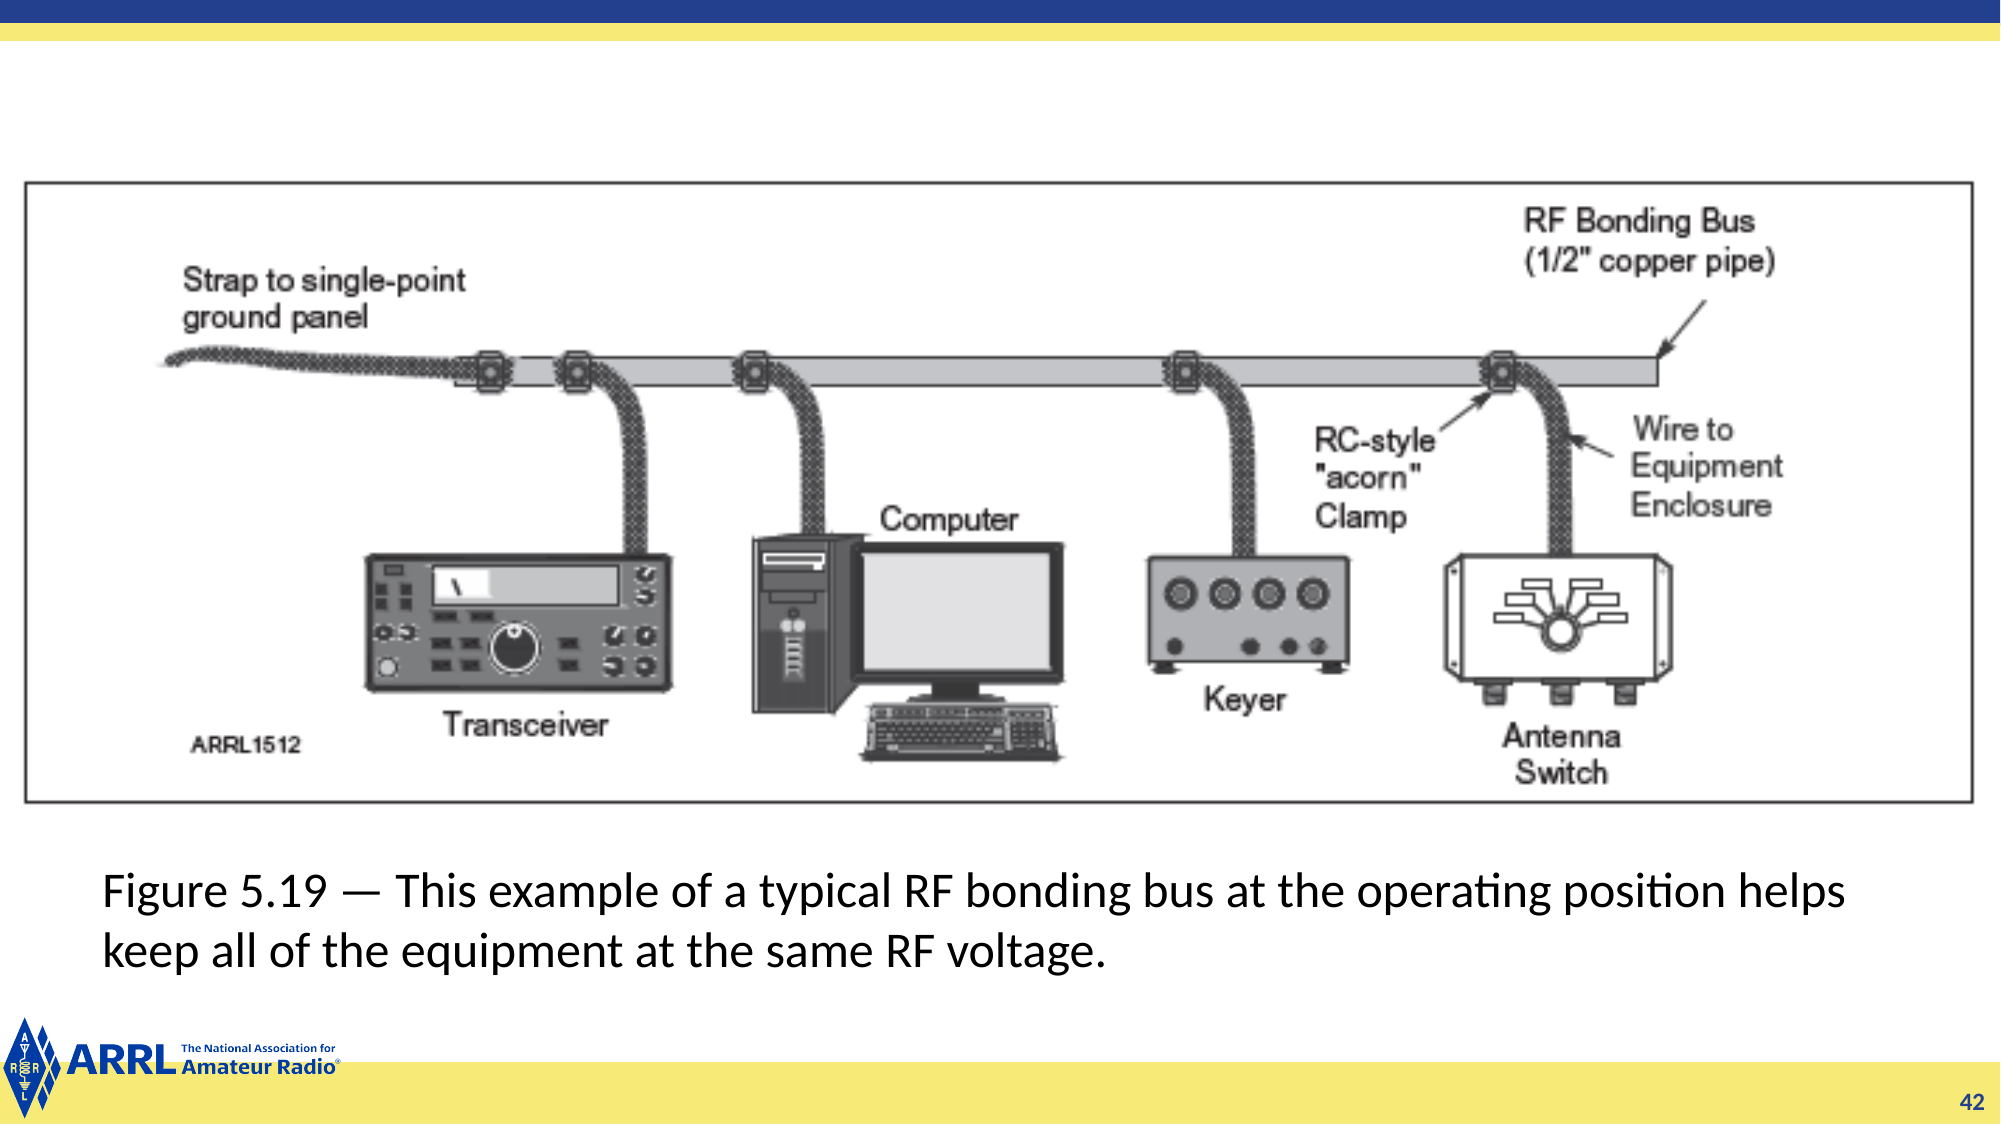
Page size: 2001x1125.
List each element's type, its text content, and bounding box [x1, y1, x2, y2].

picture [1, 1015, 342, 1121]
picture [14, 174, 1983, 813]
text_box Figure 5.19 — This example of a typical RF bonding bus at the operating position helps keep all of the equipment at the same RF voltage. [87, 849, 1875, 985]
